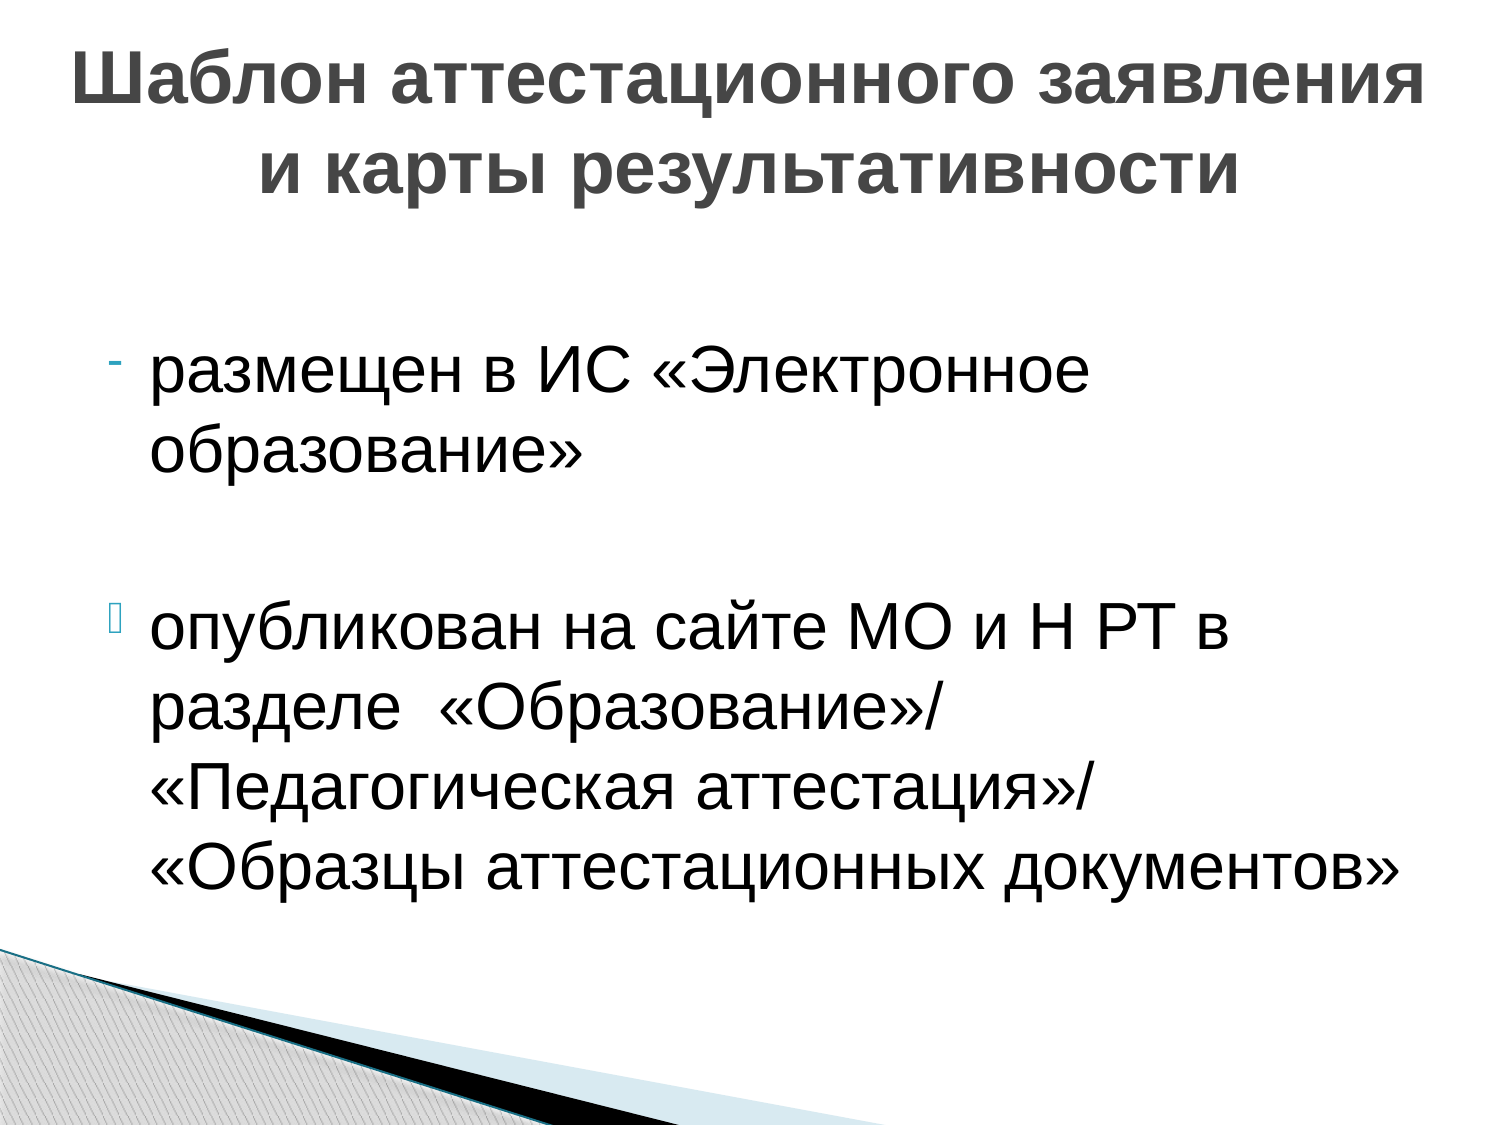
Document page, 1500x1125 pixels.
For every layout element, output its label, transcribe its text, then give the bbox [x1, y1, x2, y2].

title Шаблон аттестационного заявления и карты результативности [49, 93, 1450, 235]
list размещен в ИС «Электронное образование» опубликован на сайте МО и Н РТ в разделе «Образование»/ «Педагогическая аттестация»/ «Образцы аттестационных документов» [75, 243, 1425, 986]
